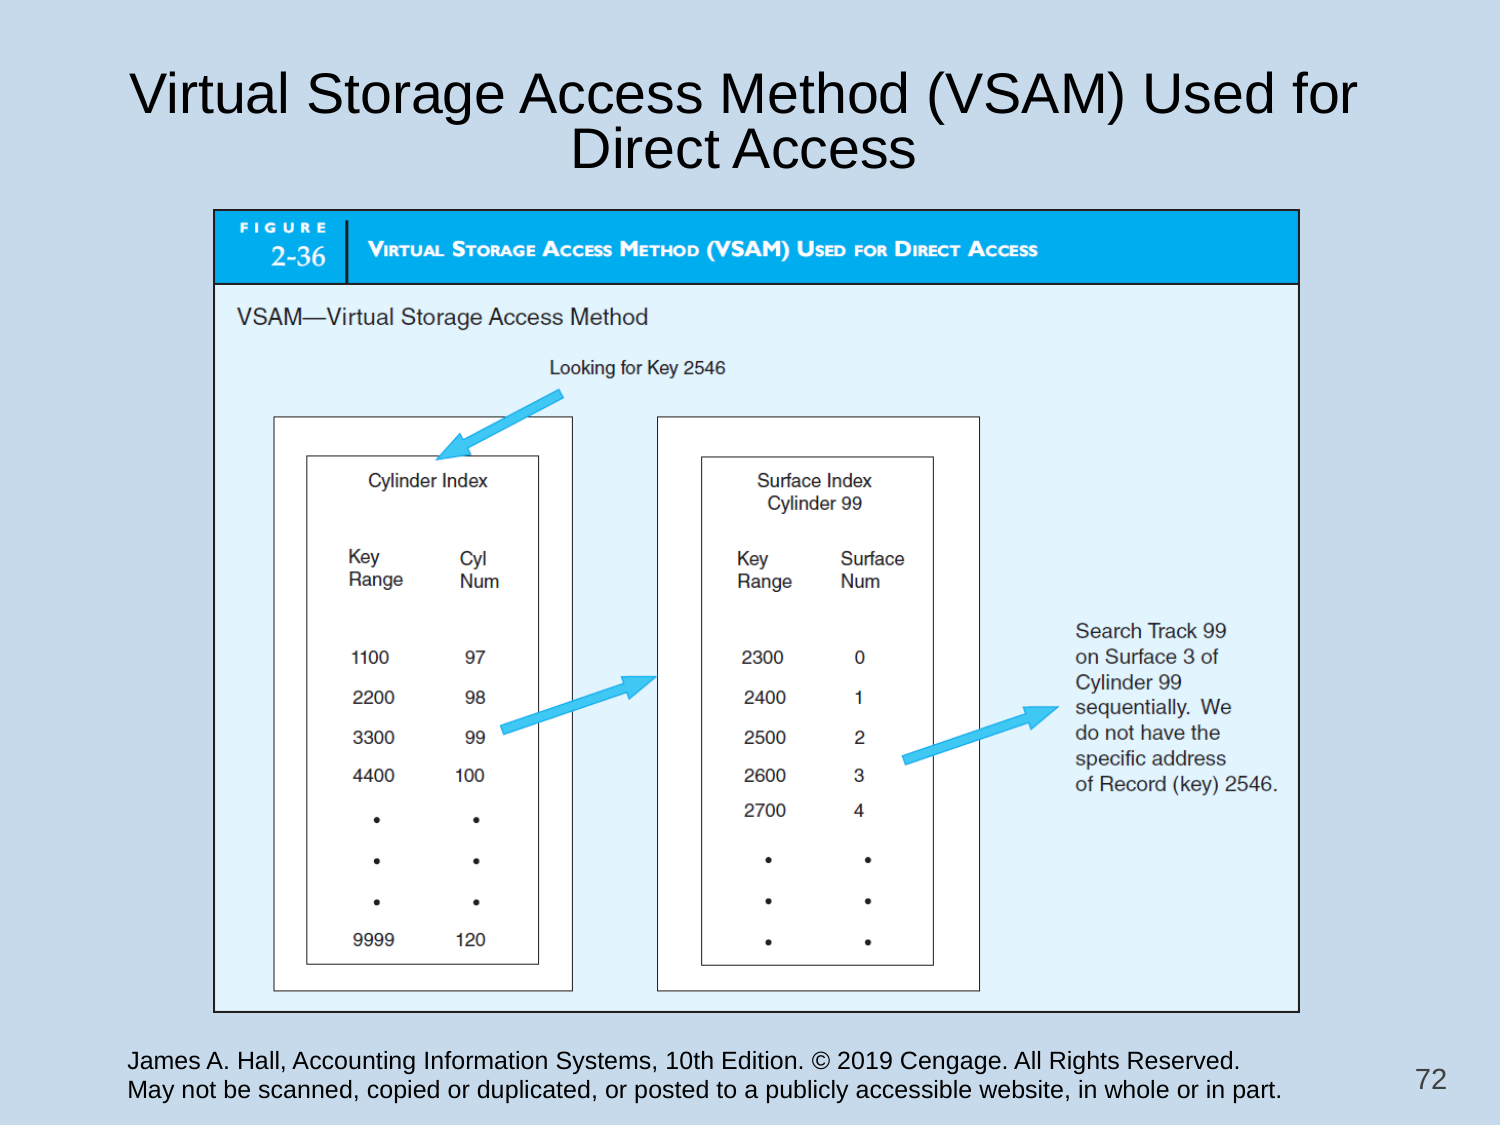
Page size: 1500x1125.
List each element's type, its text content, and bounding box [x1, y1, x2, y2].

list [213, 209, 1300, 1013]
title Virtual Storage Access Method (VSAM) Used for Direct Access [69, 62, 1420, 188]
slide_number 72 [1400, 1052, 1488, 1113]
